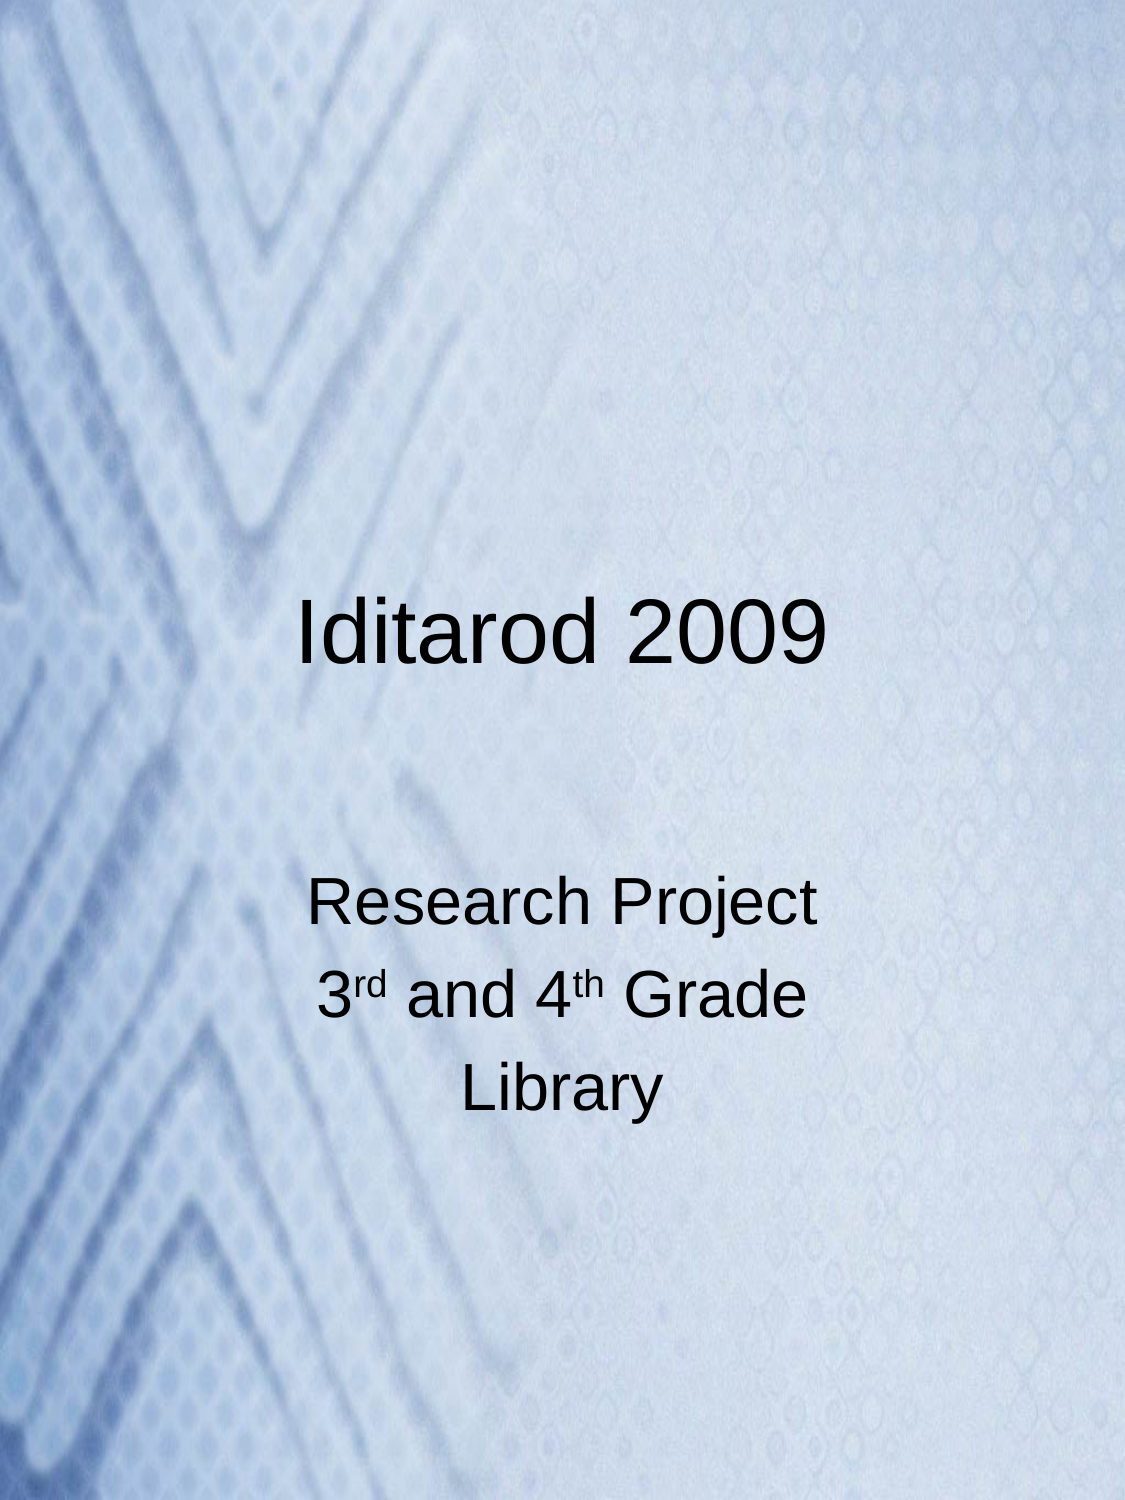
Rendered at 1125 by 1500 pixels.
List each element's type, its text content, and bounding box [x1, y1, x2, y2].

title Iditarod 2009 [84, 465, 1041, 788]
subtitle Research Project 3rd and 4th Grade Library [168, 849, 957, 1234]
picture [0, 0, 1125, 1500]
